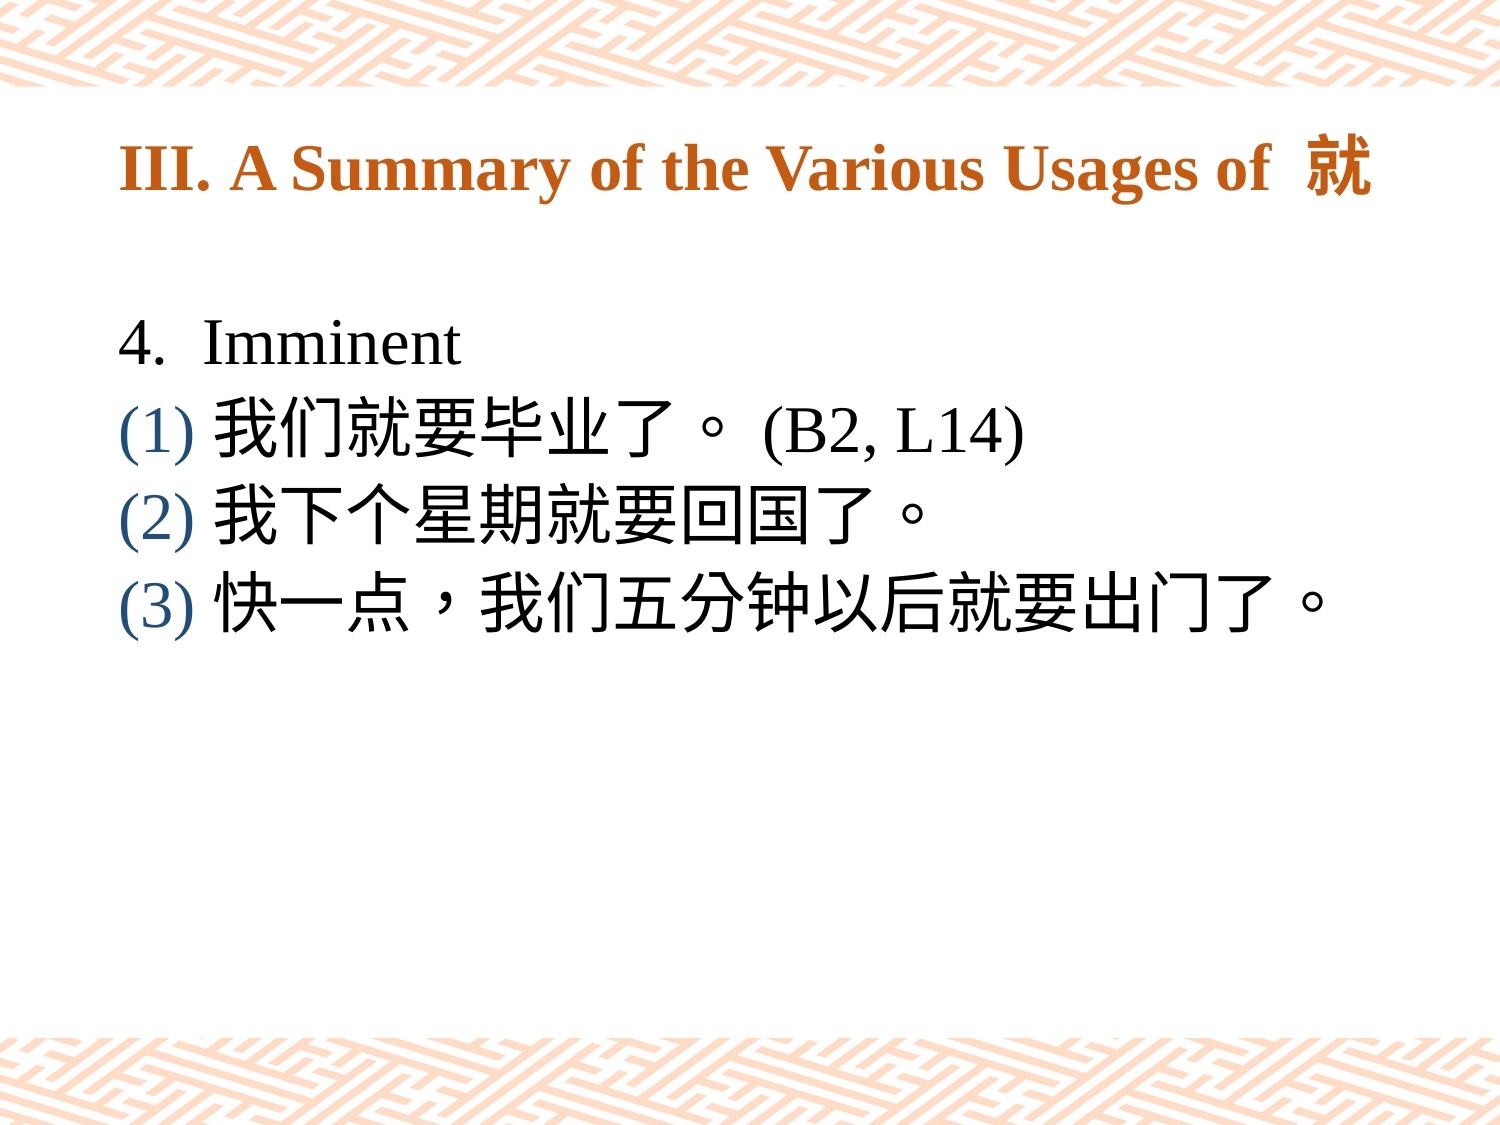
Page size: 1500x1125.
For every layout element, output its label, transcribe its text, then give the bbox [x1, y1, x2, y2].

title III. A Summary of the Various Usages of 就 [103, 59, 1397, 278]
picture [0, 0, 1500, 1125]
list Imminent (1)我们就要毕业了。(B2, L14) (2)我下个星期就要回国了。 (3)快一点，我们五分钟以后就要出门了。 [103, 299, 1397, 1014]
